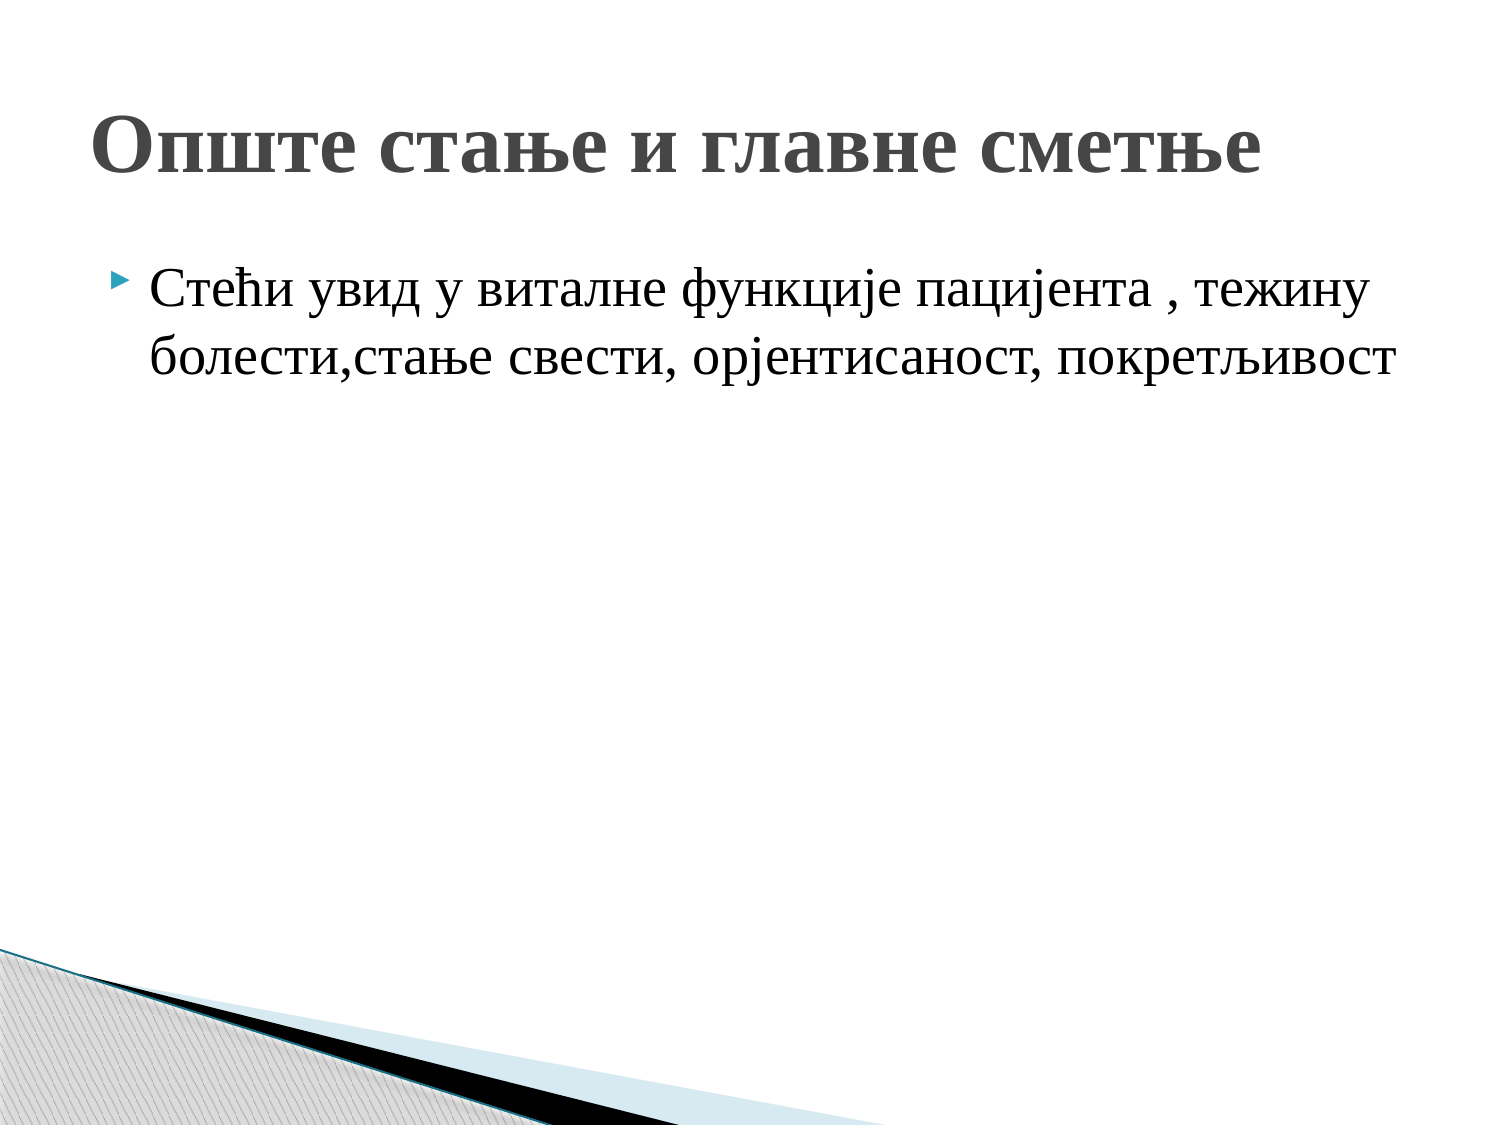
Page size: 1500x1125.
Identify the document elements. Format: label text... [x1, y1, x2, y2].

title Опште стање и главне сметње [75, 45, 1425, 233]
list Стећи увид у виталне функције пацијента , тежину болести,стање свести, орјентисаност, покретљивост [74, 242, 1426, 986]
